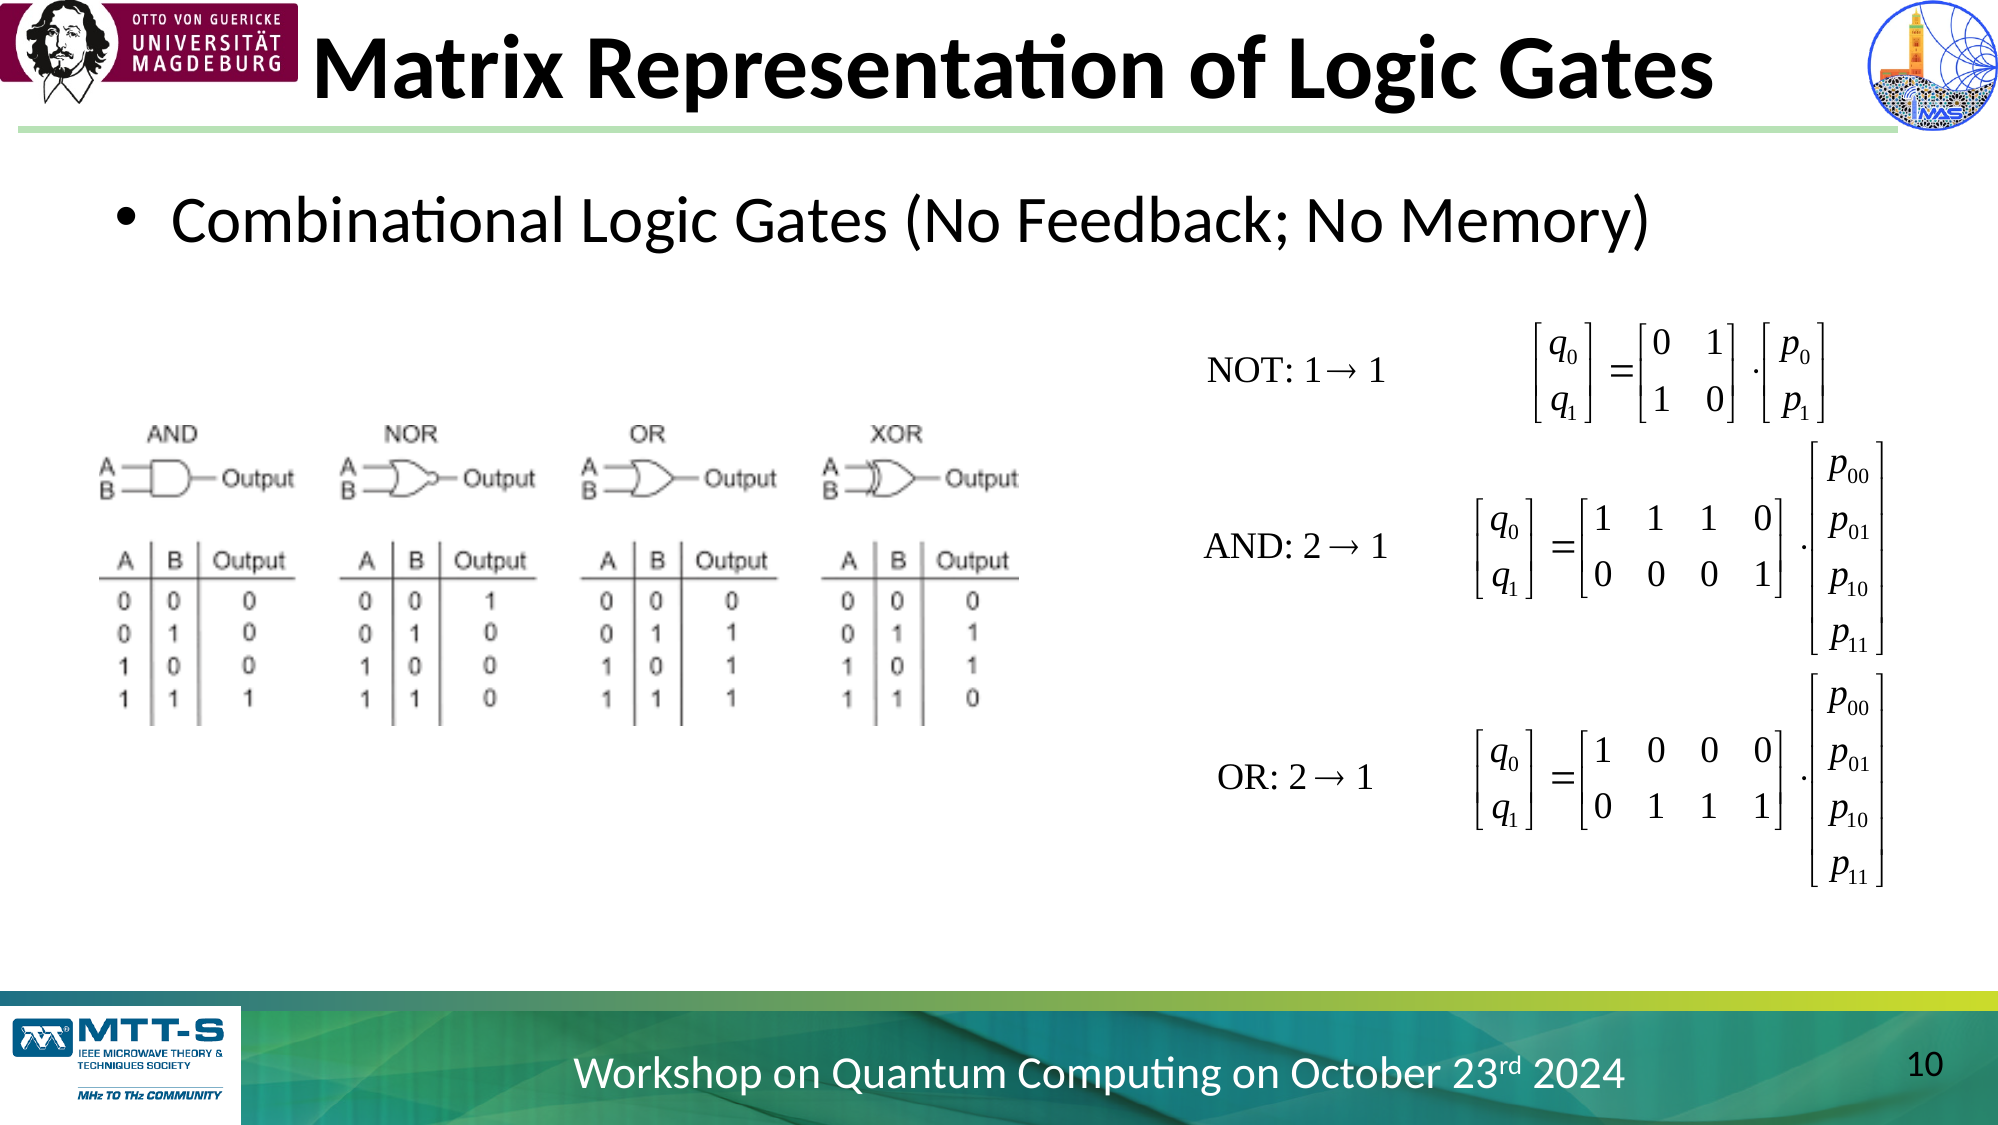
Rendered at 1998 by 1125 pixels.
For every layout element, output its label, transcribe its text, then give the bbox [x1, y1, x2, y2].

picture [1867, 0, 1998, 131]
picture [0, 0, 217, 104]
title Matrix Representation of Logic Gates [217, 0, 1811, 140]
list Combinational Logic Gates (No Feedback; No Memory) [99, 168, 1898, 982]
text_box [1197, 314, 1898, 896]
picture [99, 424, 1019, 726]
picture [0, 991, 1998, 1125]
